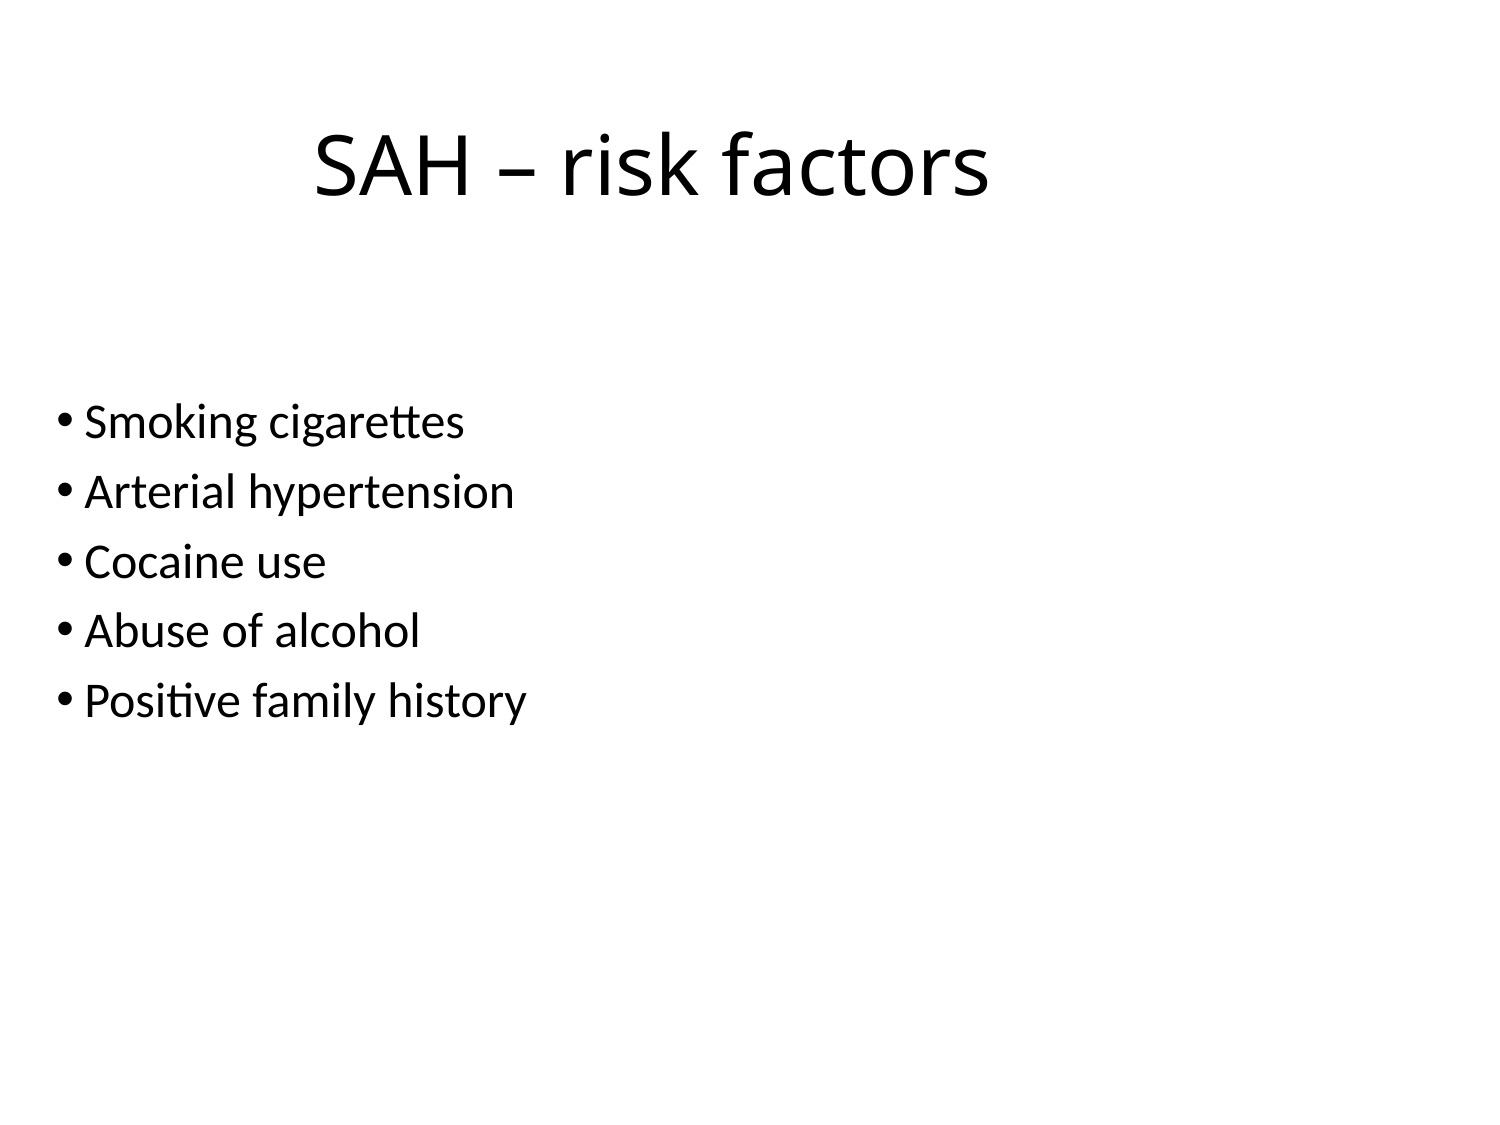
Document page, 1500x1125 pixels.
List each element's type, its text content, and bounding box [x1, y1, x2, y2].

list Smoking cigarettes Arterial hypertension Cocaine use Abuse of alcohol Positive family history [41, 312, 1500, 1071]
title SAH – risk factors [103, 59, 1397, 278]
